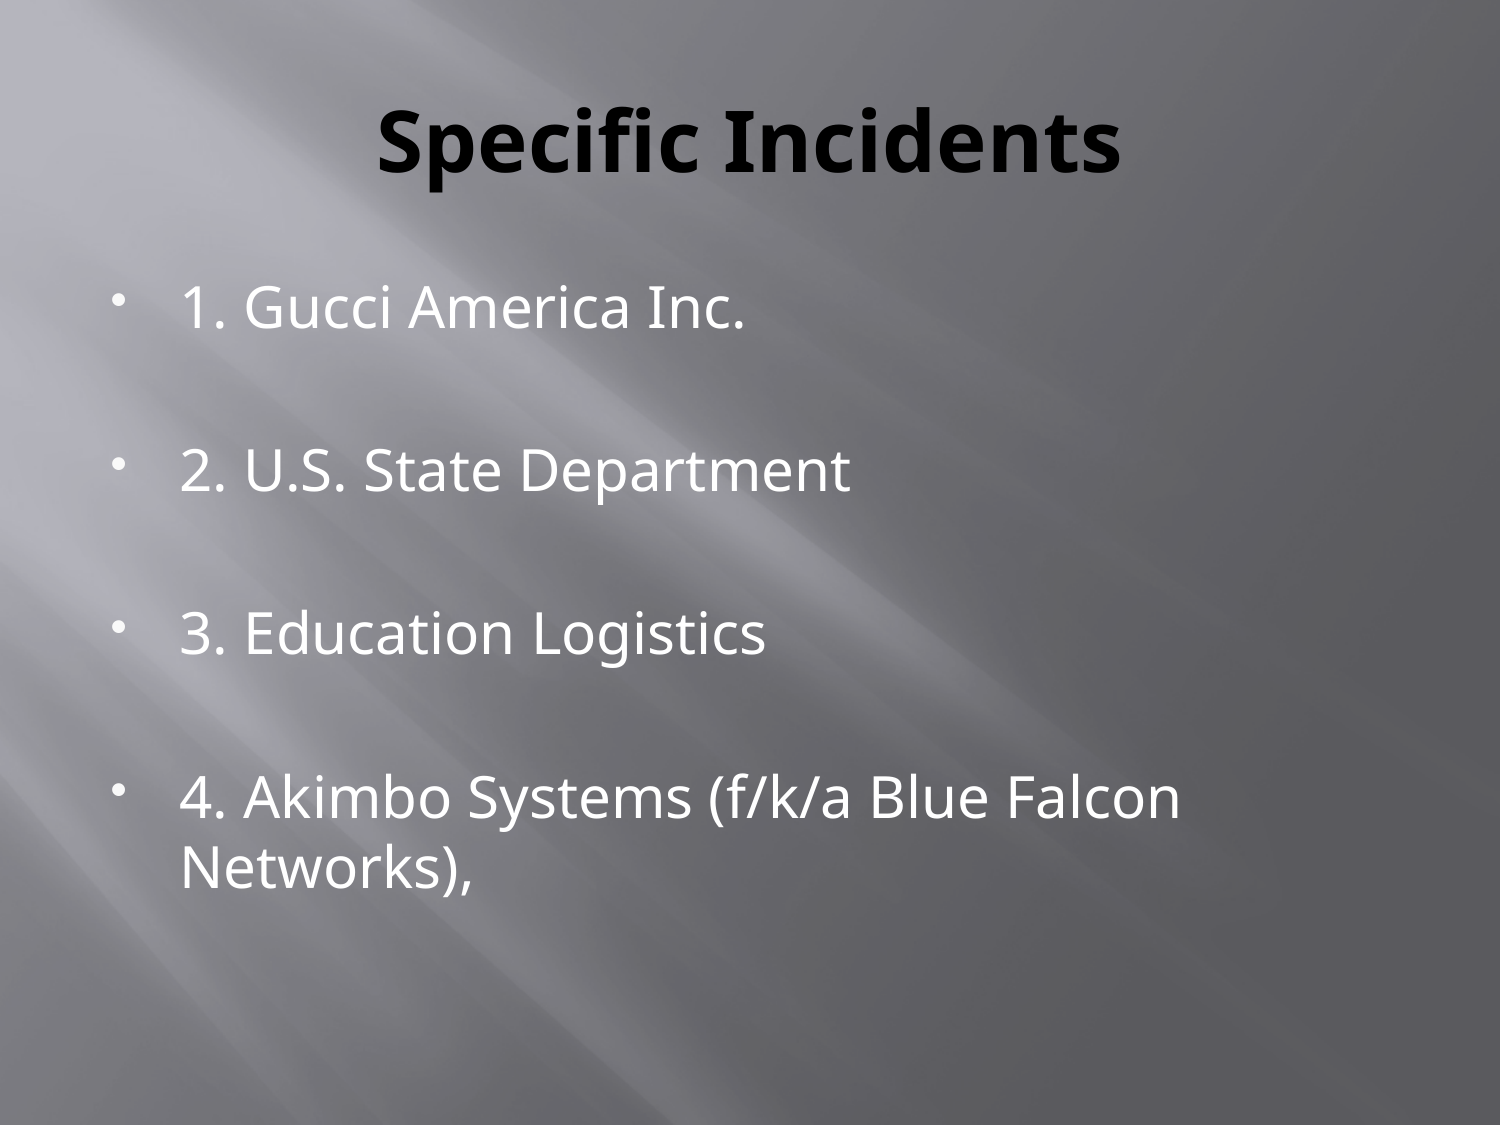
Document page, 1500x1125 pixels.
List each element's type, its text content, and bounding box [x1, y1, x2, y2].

list 1. Gucci America Inc. 2. U.S. State Department 3. Education Logistics 4. Akimbo Systems (f/k/a Blue Falcon Networks), [74, 262, 1426, 1036]
title Specific Incidents [75, 45, 1425, 233]
